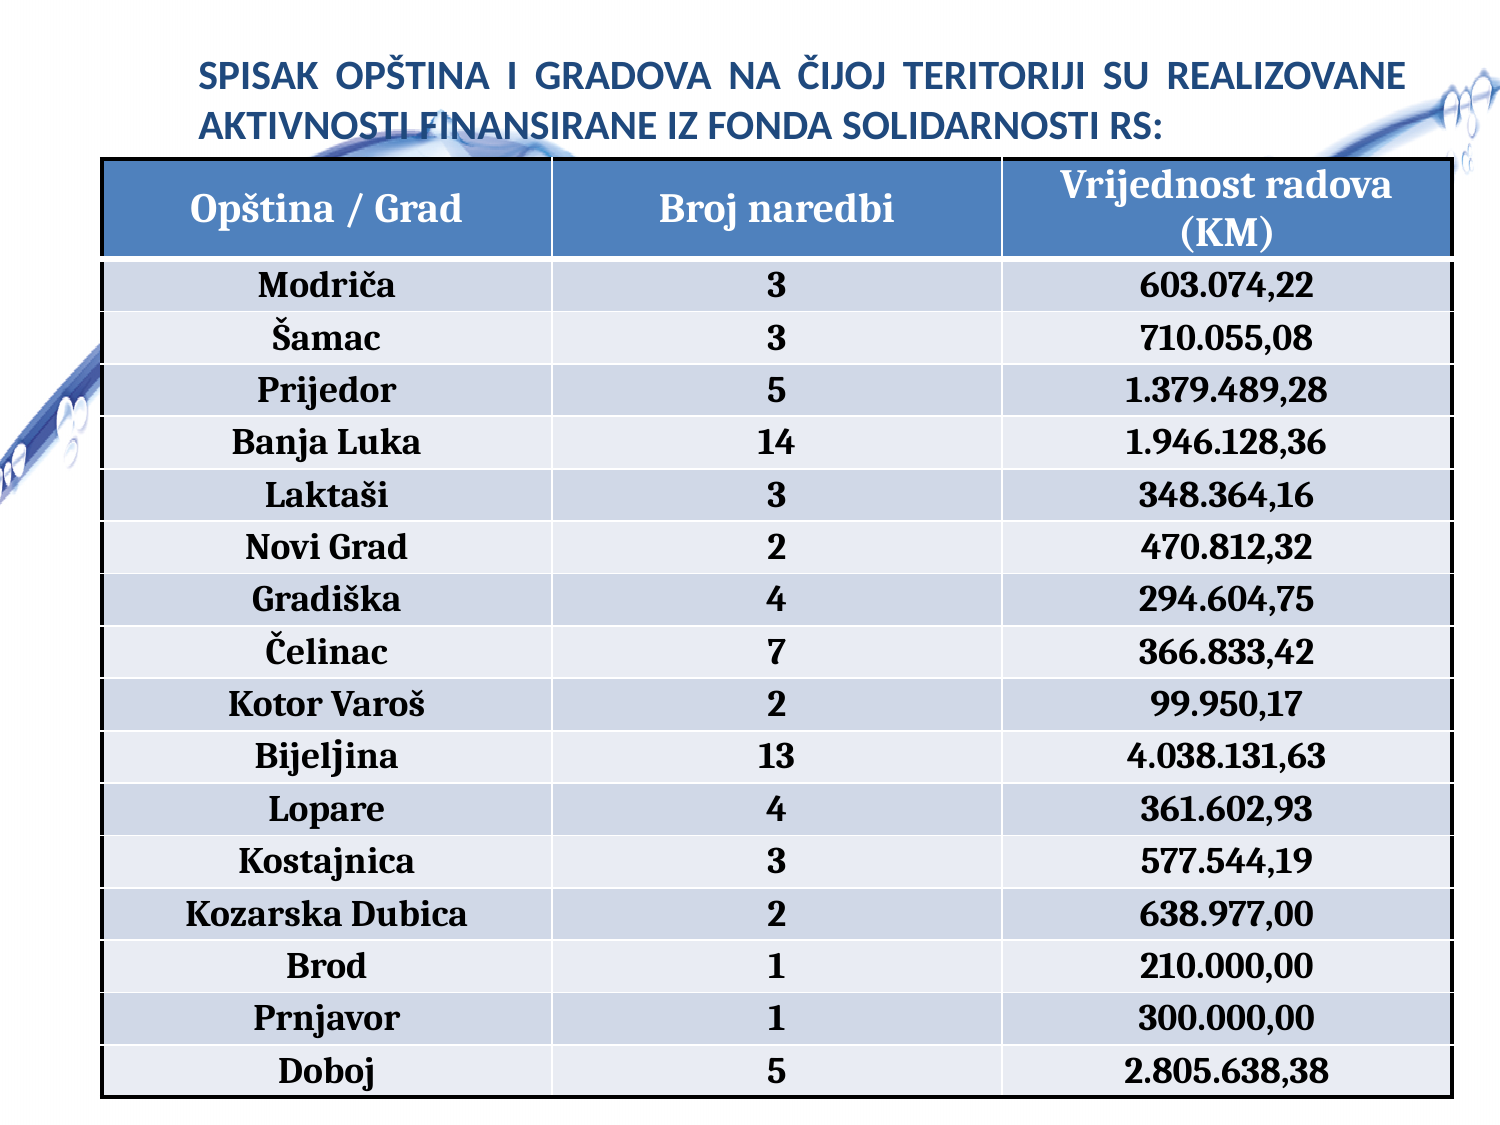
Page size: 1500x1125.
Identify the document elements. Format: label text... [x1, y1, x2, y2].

table_cell Lopare [104, 780, 551, 830]
table_cell 2.805.638,38 [1003, 1042, 1450, 1091]
table_cell Modriča [104, 258, 551, 307]
table_cell 294.604,75 [1003, 570, 1450, 621]
table_cell Novi Grad [104, 518, 551, 569]
table_cell 4.038.131,63 [1003, 728, 1450, 778]
table_cell 470.812,32 [1003, 518, 1450, 569]
table_cell Kozarska Dubica [104, 885, 551, 935]
table_cell 5 [553, 361, 1001, 411]
table_header Vrijednost radova (KM) [1003, 161, 1450, 252]
table_cell Gradiška [104, 570, 551, 621]
table_cell 1 [553, 937, 1001, 988]
table_cell 14 [553, 413, 1001, 464]
table_cell Laktaši [104, 466, 551, 516]
table_cell 4 [553, 780, 1001, 830]
table_cell Kotor Varoš [104, 675, 551, 726]
table_header Broj naredbi [553, 161, 1001, 252]
table_cell 361.602,93 [1003, 780, 1450, 830]
table_cell Šamac [104, 308, 551, 359]
table_cell 3 [553, 832, 1001, 883]
text_box SPISAK OPŠTINA I GRADOVA NA ČIJOJ TERITORIJI SU REALIZOVANE AKTIVNOSTI FINANSIRANE IZ FONDA SOLIDARNOSTI RS: [98, 75, 1422, 155]
table_cell 2 [553, 675, 1001, 726]
table_cell 2 [553, 518, 1001, 569]
table_cell 5 [553, 1042, 1001, 1091]
slide_number 6 [1074, 1095, 1425, 1103]
table_cell 4 [553, 570, 1001, 621]
table_cell 99.950,17 [1003, 675, 1450, 726]
table_cell 1.379.489,28 [1003, 361, 1450, 411]
table_cell 210.000,00 [1003, 937, 1450, 988]
table_cell 1.946.128,36 [1003, 413, 1450, 464]
table_cell 366.833,42 [1003, 623, 1450, 673]
table_cell 577.544,19 [1003, 832, 1450, 883]
table_cell Brod [104, 937, 551, 988]
table_cell Čelinac [104, 623, 551, 673]
table_cell 3 [553, 258, 1001, 307]
table_header Opština / Grad [104, 161, 551, 252]
table_cell Doboj [104, 1042, 551, 1091]
table_cell Bijelјina [104, 728, 551, 778]
table_cell Prijedor [104, 361, 551, 411]
table_cell 638.977,00 [1003, 885, 1450, 935]
table_cell Prnjavor [104, 989, 551, 1040]
table_cell 1 [553, 989, 1001, 1040]
table_cell 3 [553, 466, 1001, 516]
table_cell 300.000,00 [1003, 989, 1450, 1040]
table_cell 603.074,22 [1003, 258, 1450, 307]
picture [0, 75, 1500, 1125]
table_cell Kostajnica [104, 832, 551, 883]
table_cell Banja Luka [104, 413, 551, 464]
text_box [0, 0, 1500, 75]
table_cell 3 [553, 308, 1001, 359]
table_cell 13 [553, 728, 1001, 778]
table_cell 2 [553, 885, 1001, 935]
table_cell 348.364,16 [1003, 466, 1450, 516]
table_cell 7 [553, 623, 1001, 673]
table_cell 710.055,08 [1003, 308, 1450, 359]
